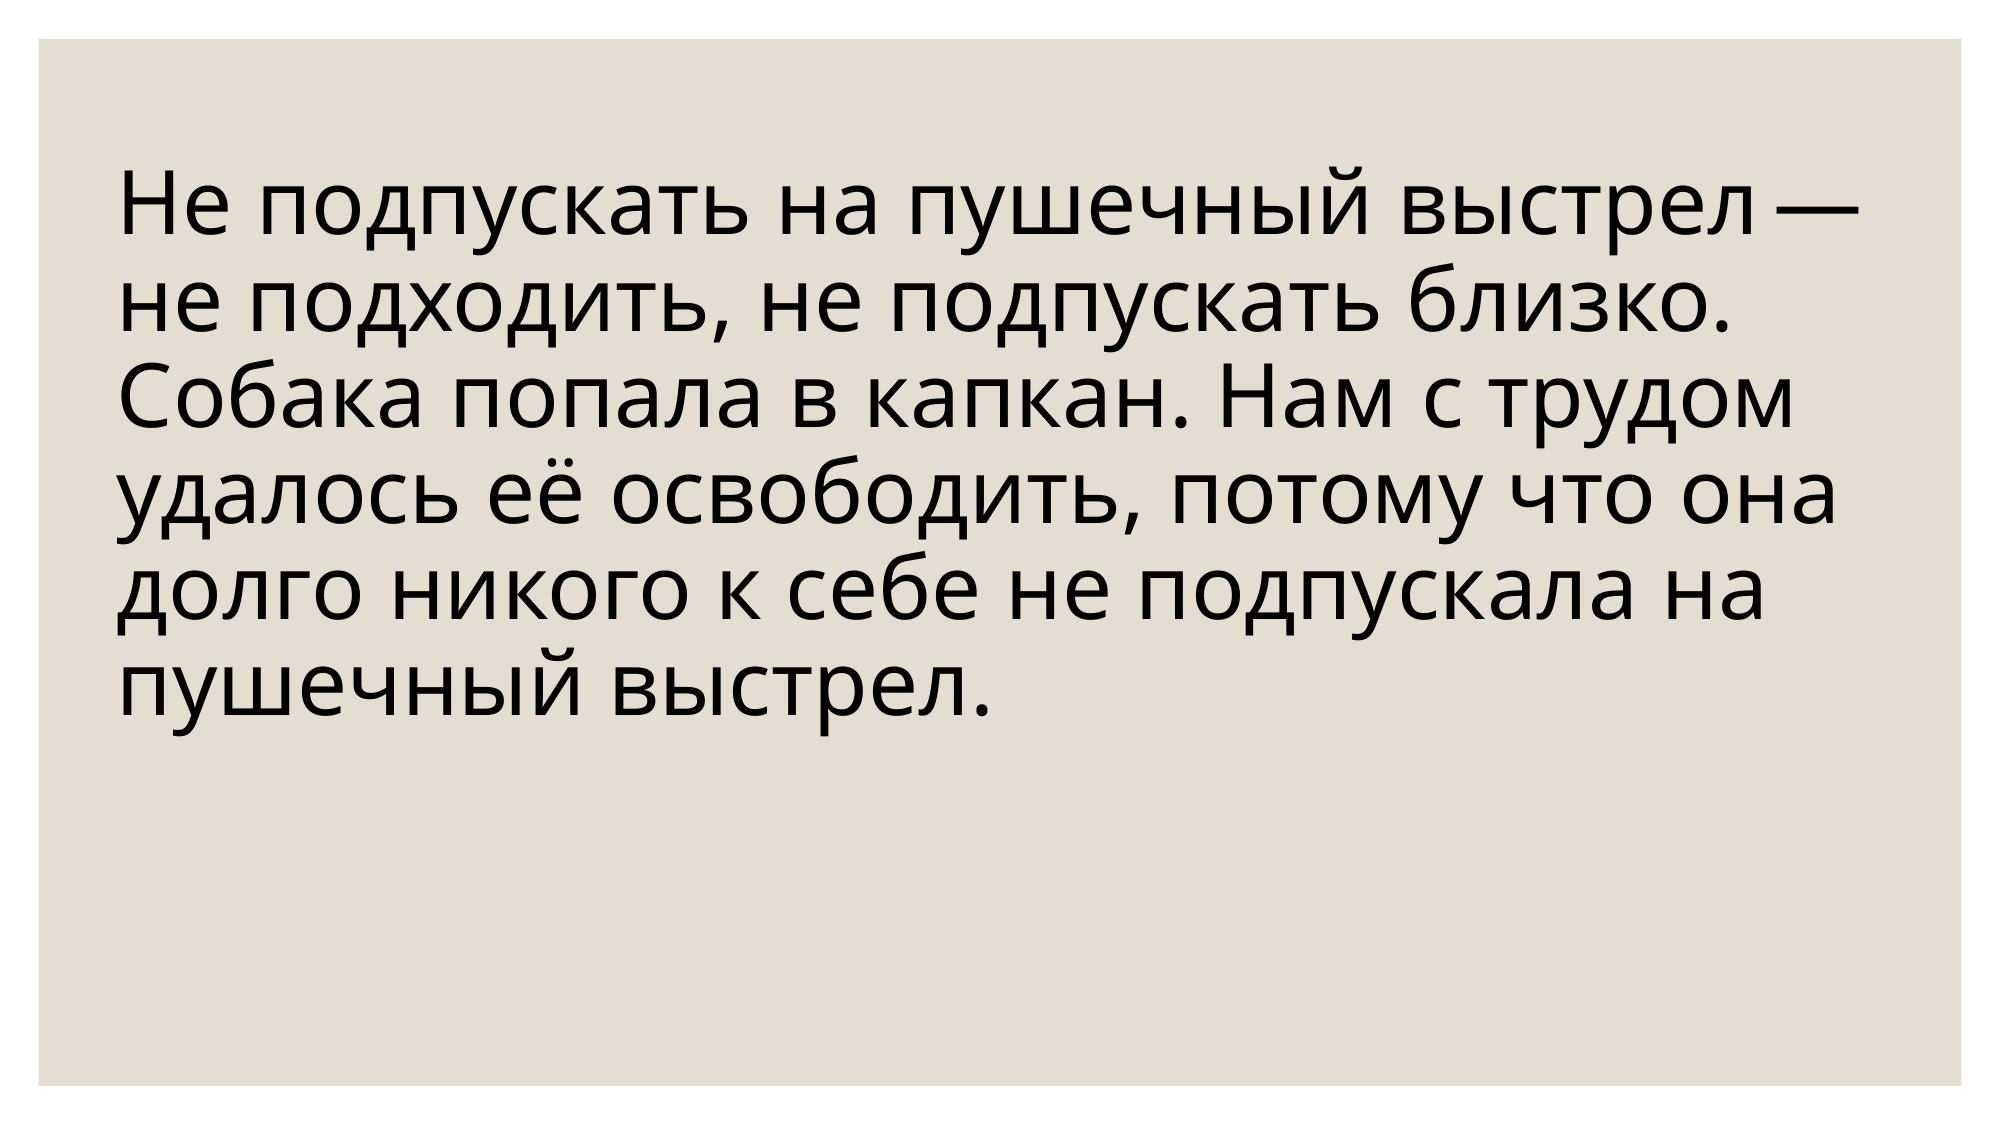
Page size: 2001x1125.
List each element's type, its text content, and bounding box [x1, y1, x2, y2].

title Не подпускать на пушечный выстрел — не подходить, не подпускать близко. Собака попала в капкан. Нам с трудом удалось её освободить, потому что она долго никого к себе не подпускала на пушечный выстрел. [101, 105, 1899, 895]
